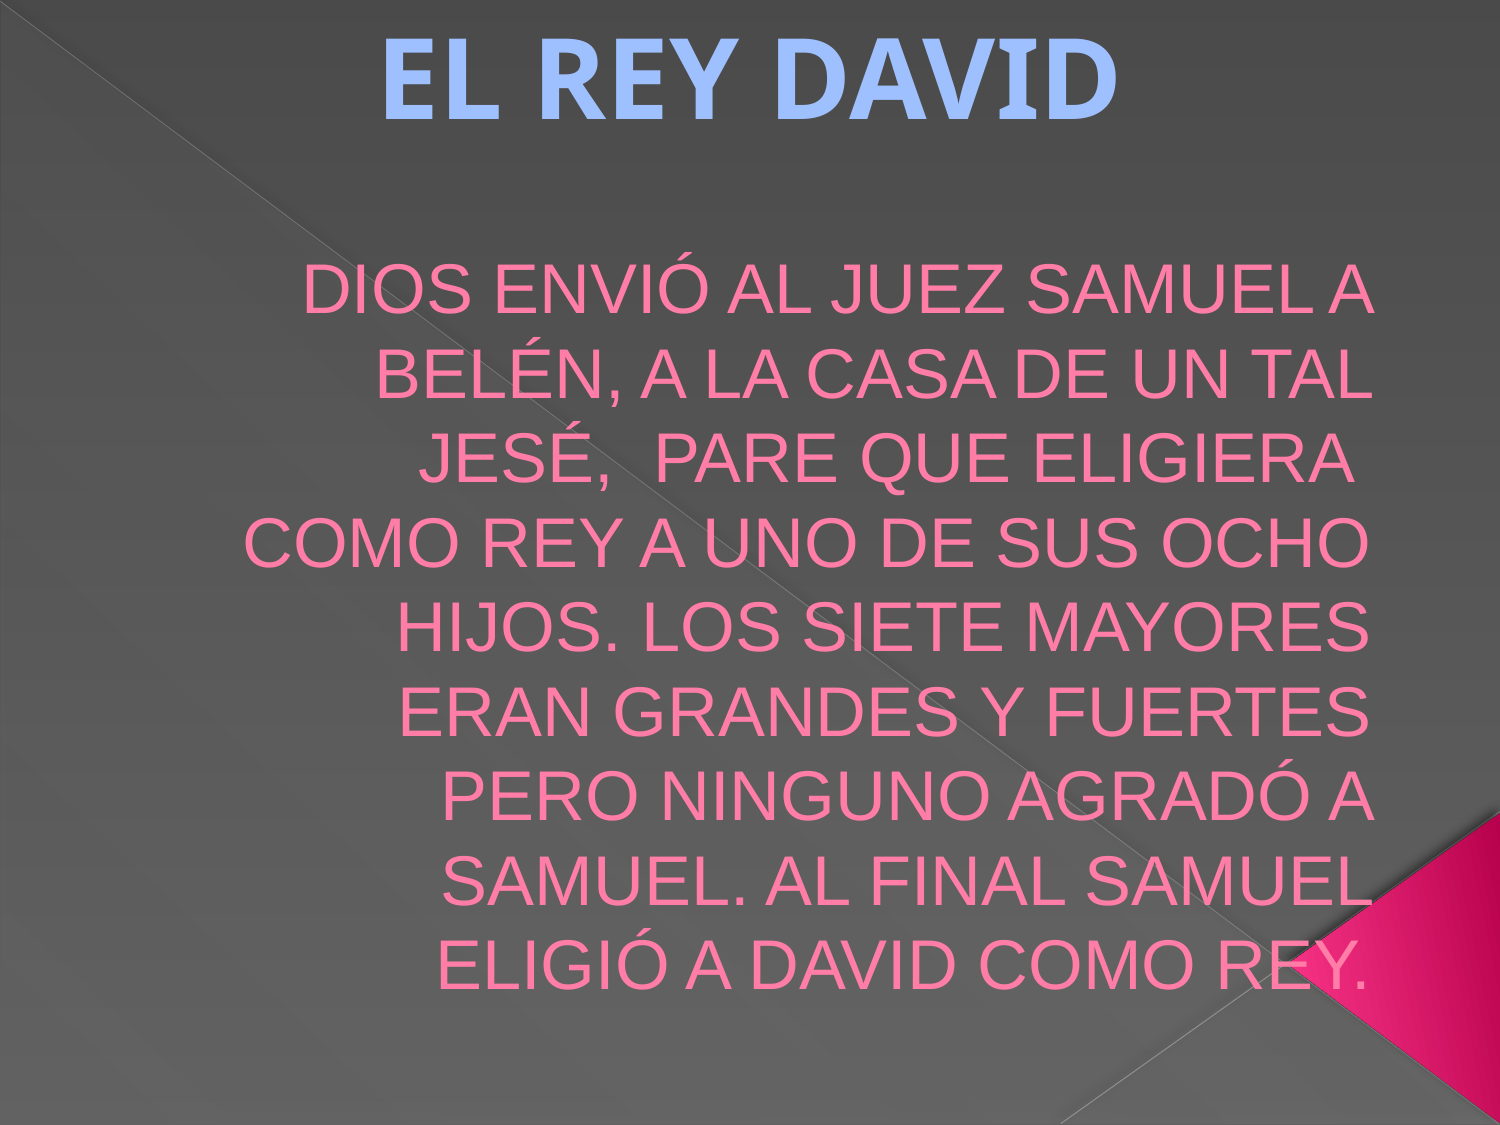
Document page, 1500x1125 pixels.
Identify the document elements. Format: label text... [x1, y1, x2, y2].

text_box EL REY DAVID [0, 0, 1500, 150]
title DIOS ENVIÓ AL JUEZ SAMUEL A BELÉN, A LA CASA DE UN TAL JESÉ, PARE QUE ELIGIERA COMO REY A UNO DE SUS OCHO HIJOS. LOS SIETE MAYORES ERAN GRANDES Y FUERTES PERO NINGUNO AGRADÓ A SAMUEL. AL FINAL SAMUEL ELIGIÓ A DAVID COMO REY. [112, 219, 1388, 1012]
